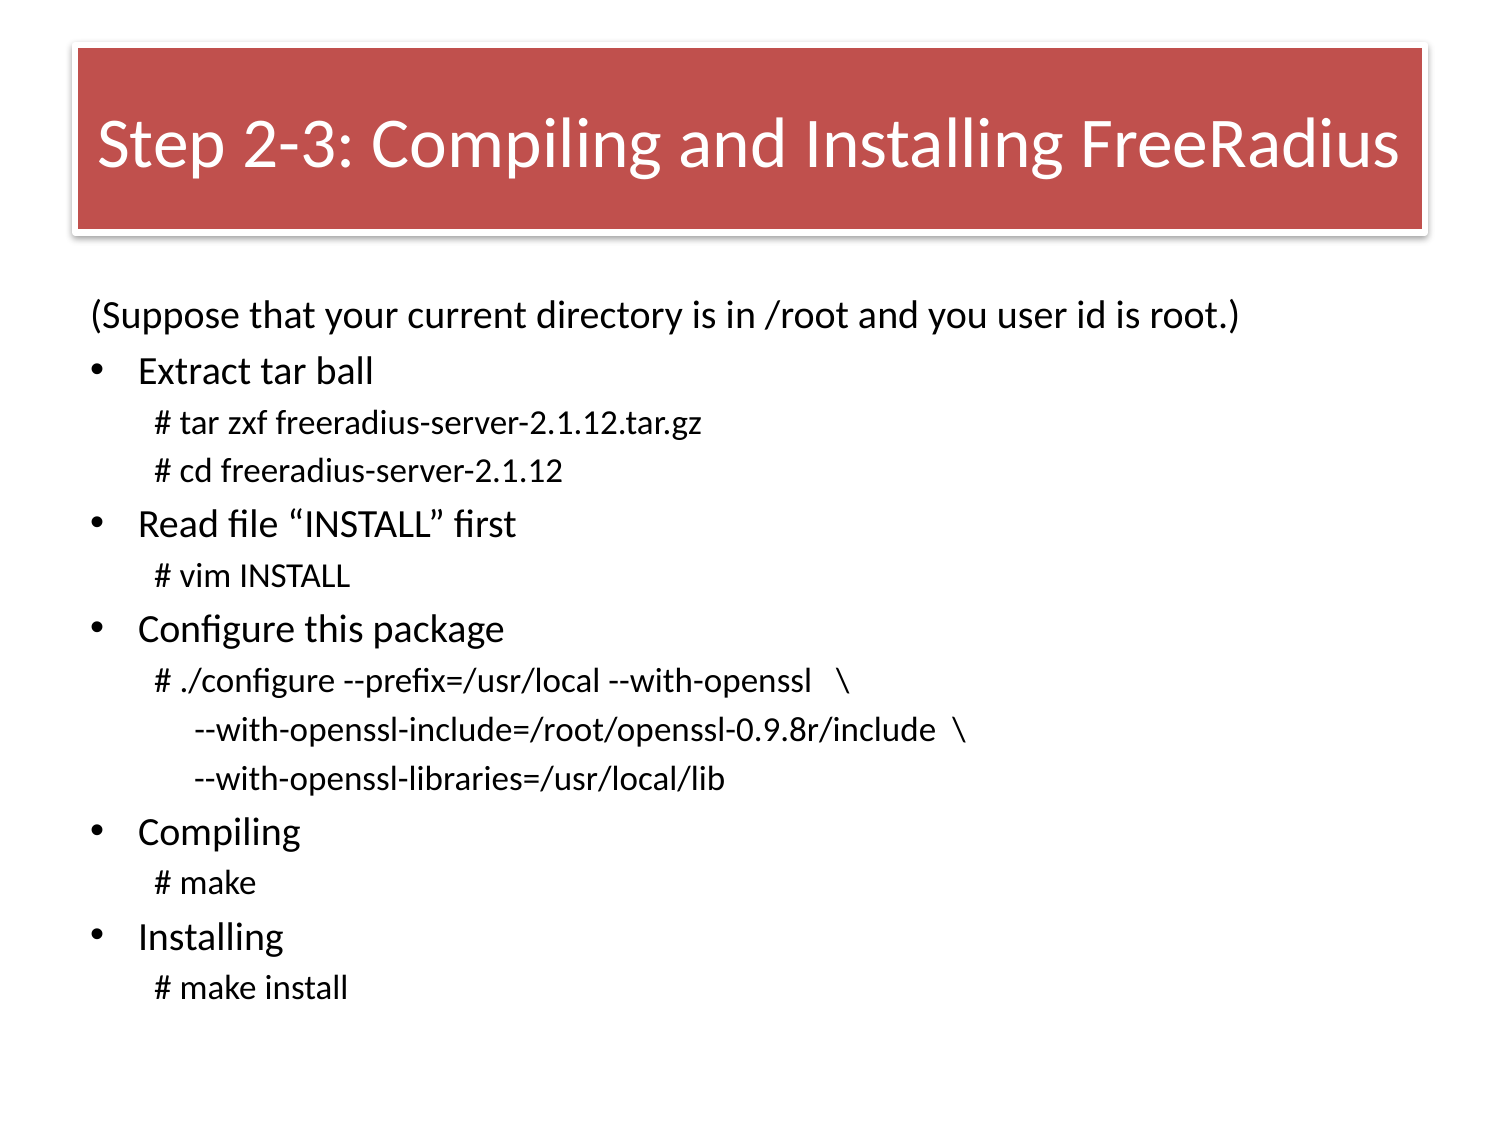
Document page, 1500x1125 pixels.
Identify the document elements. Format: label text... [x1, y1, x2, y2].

list (Suppose that your current directory is in /root and you user id is root.) Extract tar ball # tar zxf freeradius-server-2.1.12.tar.gz # cd freeradius-server-2.1.12 Read file “INSTALL” first # vim INSTALL Configure this package # ./configure --prefix=/usr/local --with-openssl \ --with-openssl-include=/root/openssl-0.9.8r/include \ --with-openssl-libraries=/usr/local/lib Compiling # make Installing # make install [75, 280, 1425, 1024]
title Step 2-3: Compiling and Installing FreeRadius [72, 42, 1428, 236]
